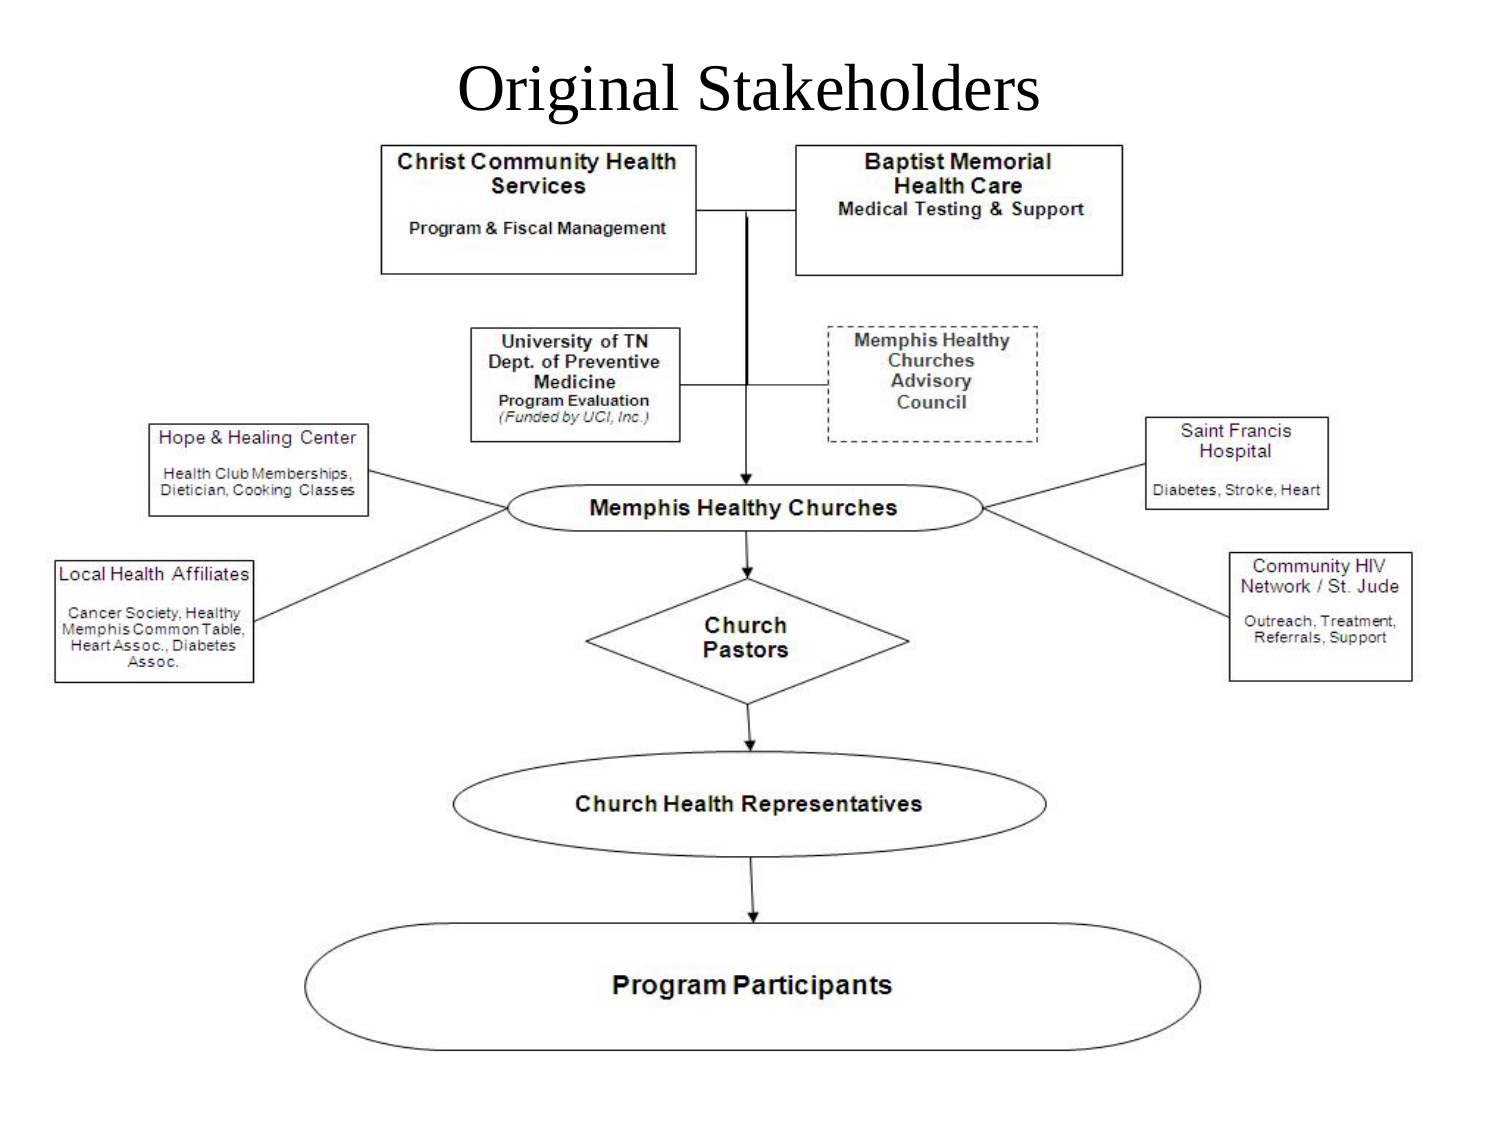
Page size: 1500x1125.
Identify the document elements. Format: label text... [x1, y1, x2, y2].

title Original Stakeholders [74, 44, 1426, 98]
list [33, 99, 1435, 1089]
